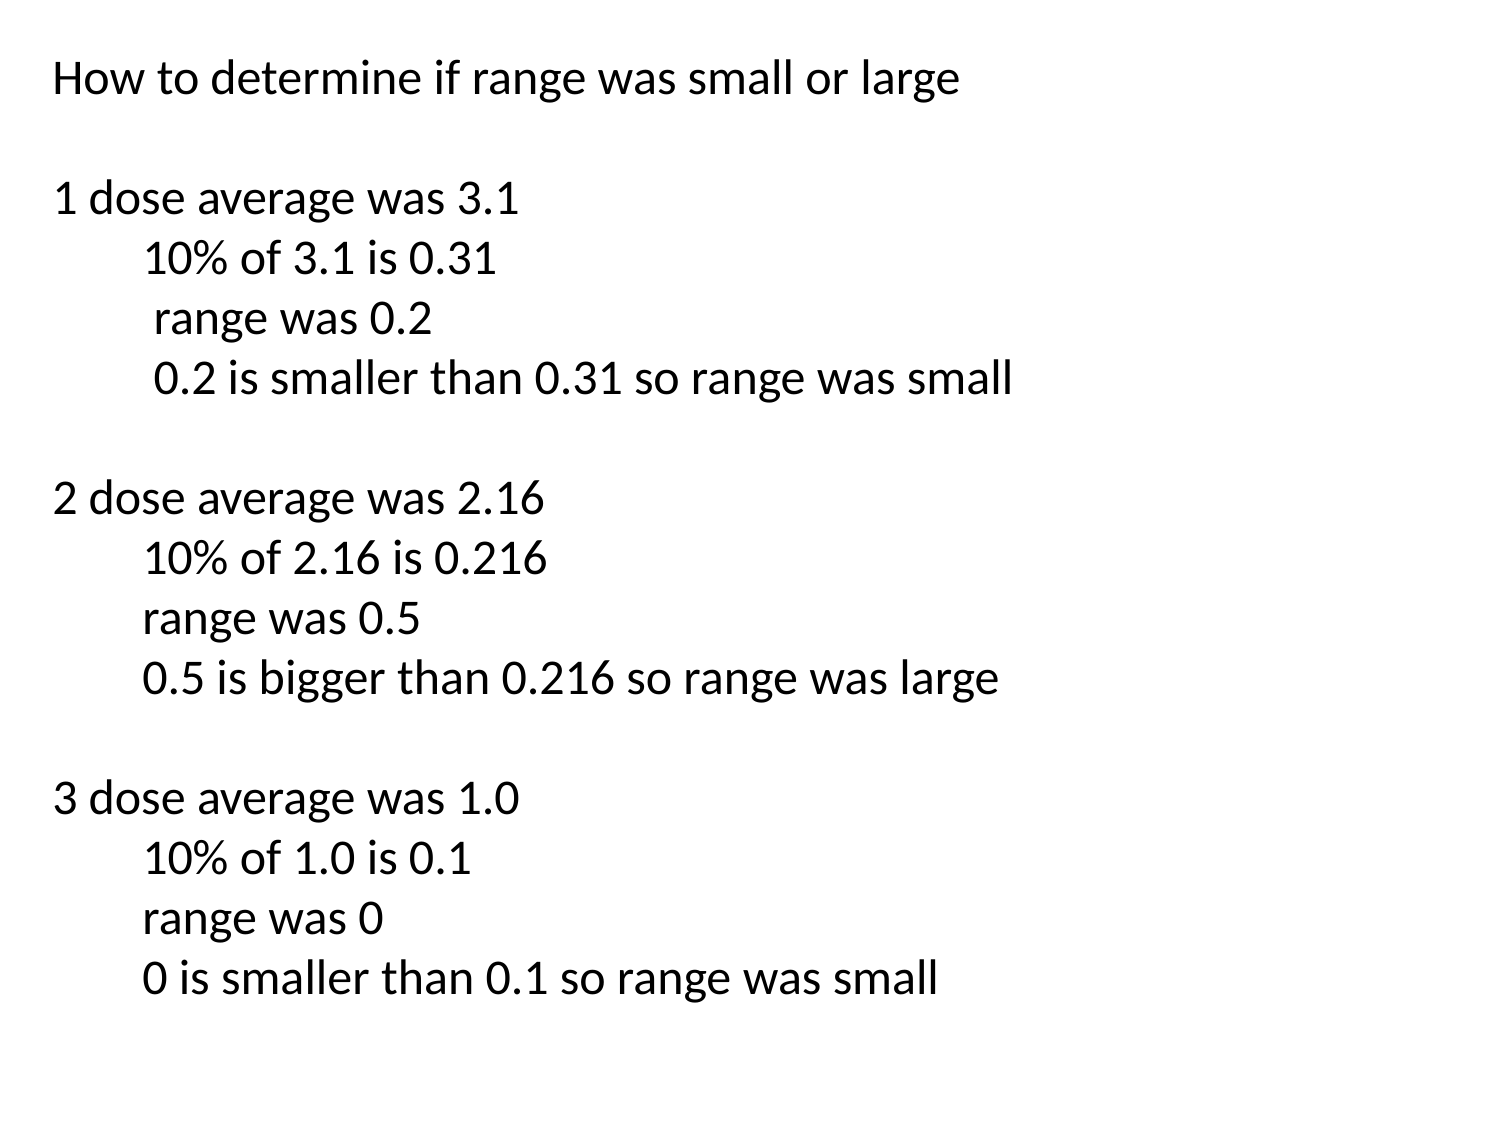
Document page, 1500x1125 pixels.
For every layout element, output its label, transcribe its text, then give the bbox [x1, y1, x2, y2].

text_box How to determine if range was small or large 1 dose average was 3.1 10% of 3.1 is 0.31 range was 0.2 0.2 is smaller than 0.31 so range was small 2 dose average was 2.16 10% of 2.16 is 0.216 range was 0.5 0.5 is bigger than 0.216 so range was large 3 dose average was 1.0 10% of 1.0 is 0.1 range was 0 0 is smaller than 0.1 so range was small [37, 37, 1450, 1103]
